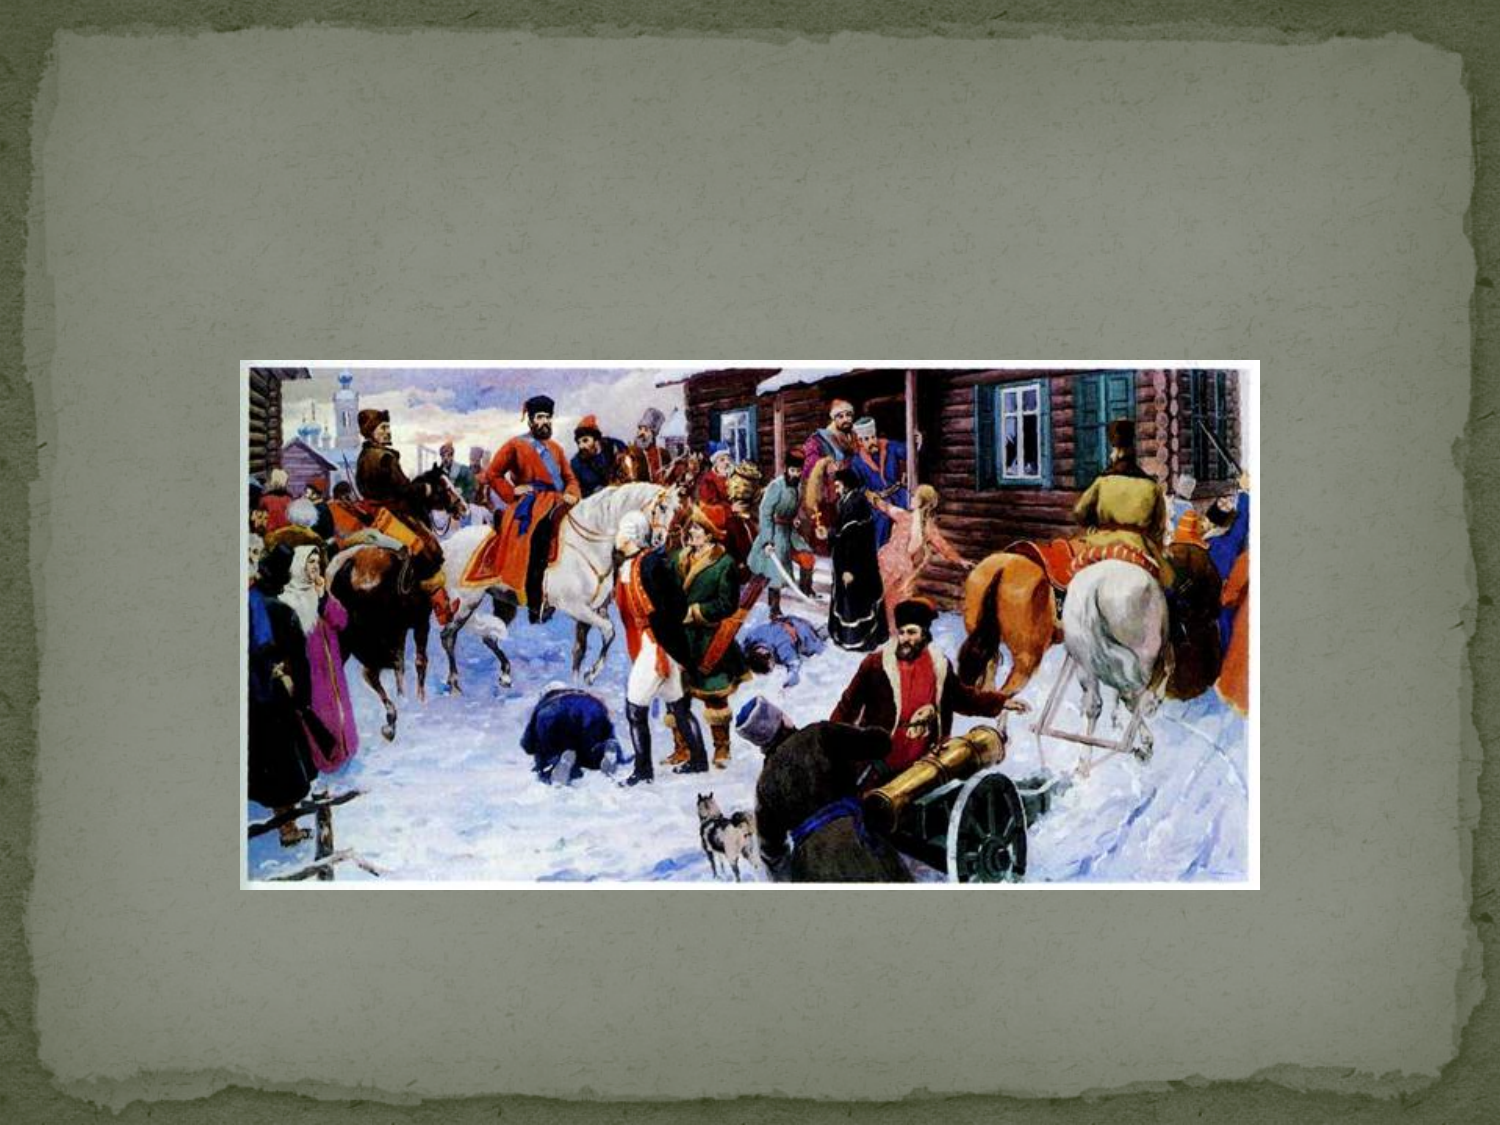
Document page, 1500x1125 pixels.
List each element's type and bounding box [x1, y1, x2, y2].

list [242, 362, 1258, 889]
